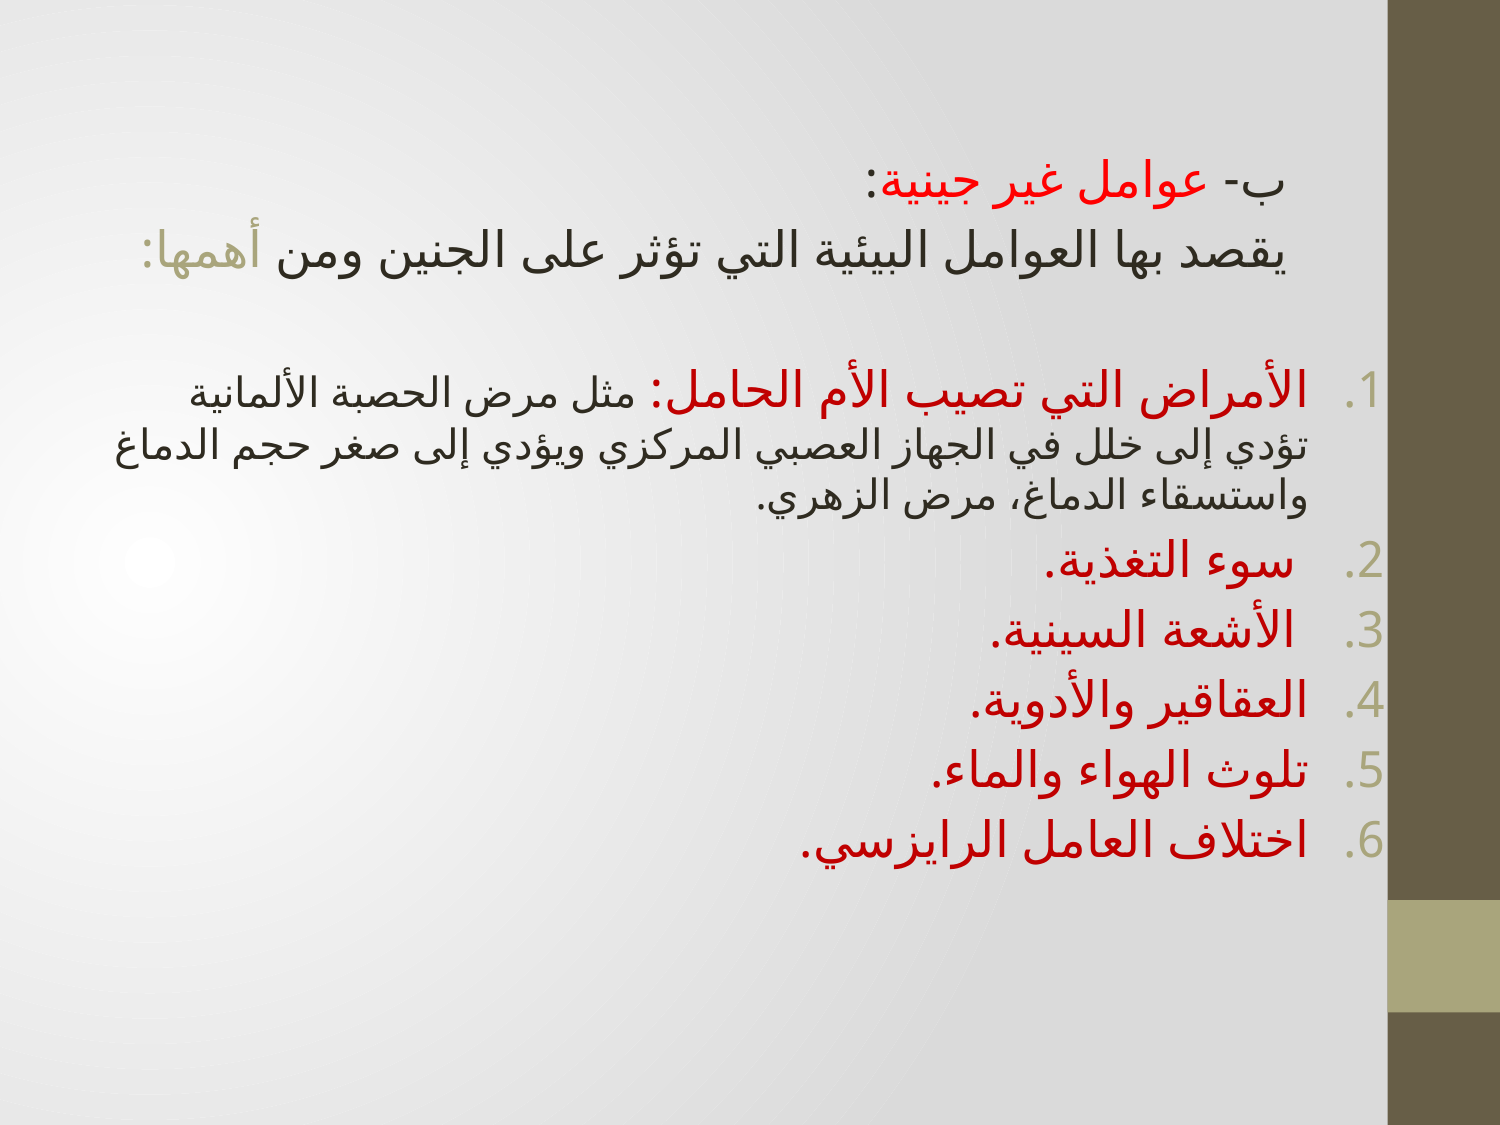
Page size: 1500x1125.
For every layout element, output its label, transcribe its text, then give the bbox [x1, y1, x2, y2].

list ب- عوامل غير جينية: يقصد بها العوامل البيئية التي تؤثر على الجنين ومن أهمها: الأمراض التي تصيب الأم الحامل: مثل مرض الحصبة الألمانية تؤدي إلى خلل في الجهاز العصبي المركزي ويؤدي إلى صغر حجم الدماغ واستسقاء الدماغ، مرض الزهري. سوء التغذية. الأشعة السينية. العقاقير والأدوية. تلوث الهواء والماء. اختلاف العامل الرايزسي. [82, 70, 1400, 1079]
